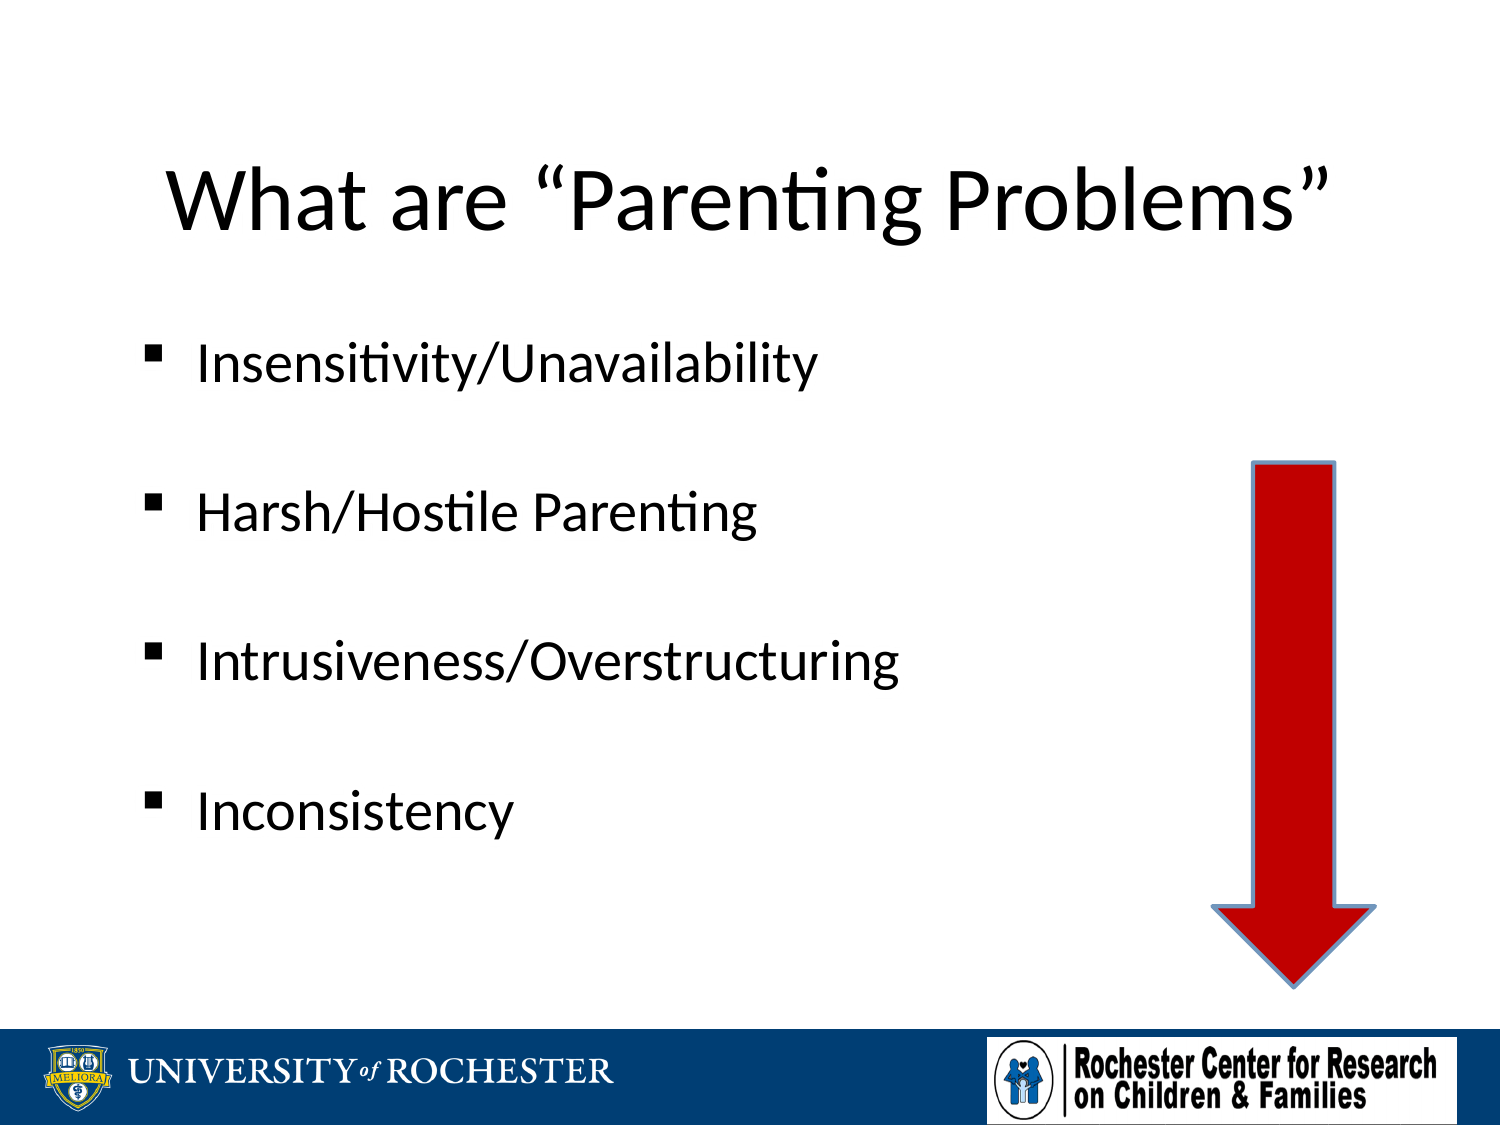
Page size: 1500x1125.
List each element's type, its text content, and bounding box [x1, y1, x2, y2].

picture [0, 1029, 1500, 1125]
text_box [1210, 460, 1377, 990]
title What are “Parenting Problems” [112, 99, 1388, 288]
list Insensitivity/Unavailability Harsh/Hostile Parenting Intrusiveness/Overstructuring Inconsistency [124, 324, 1401, 926]
